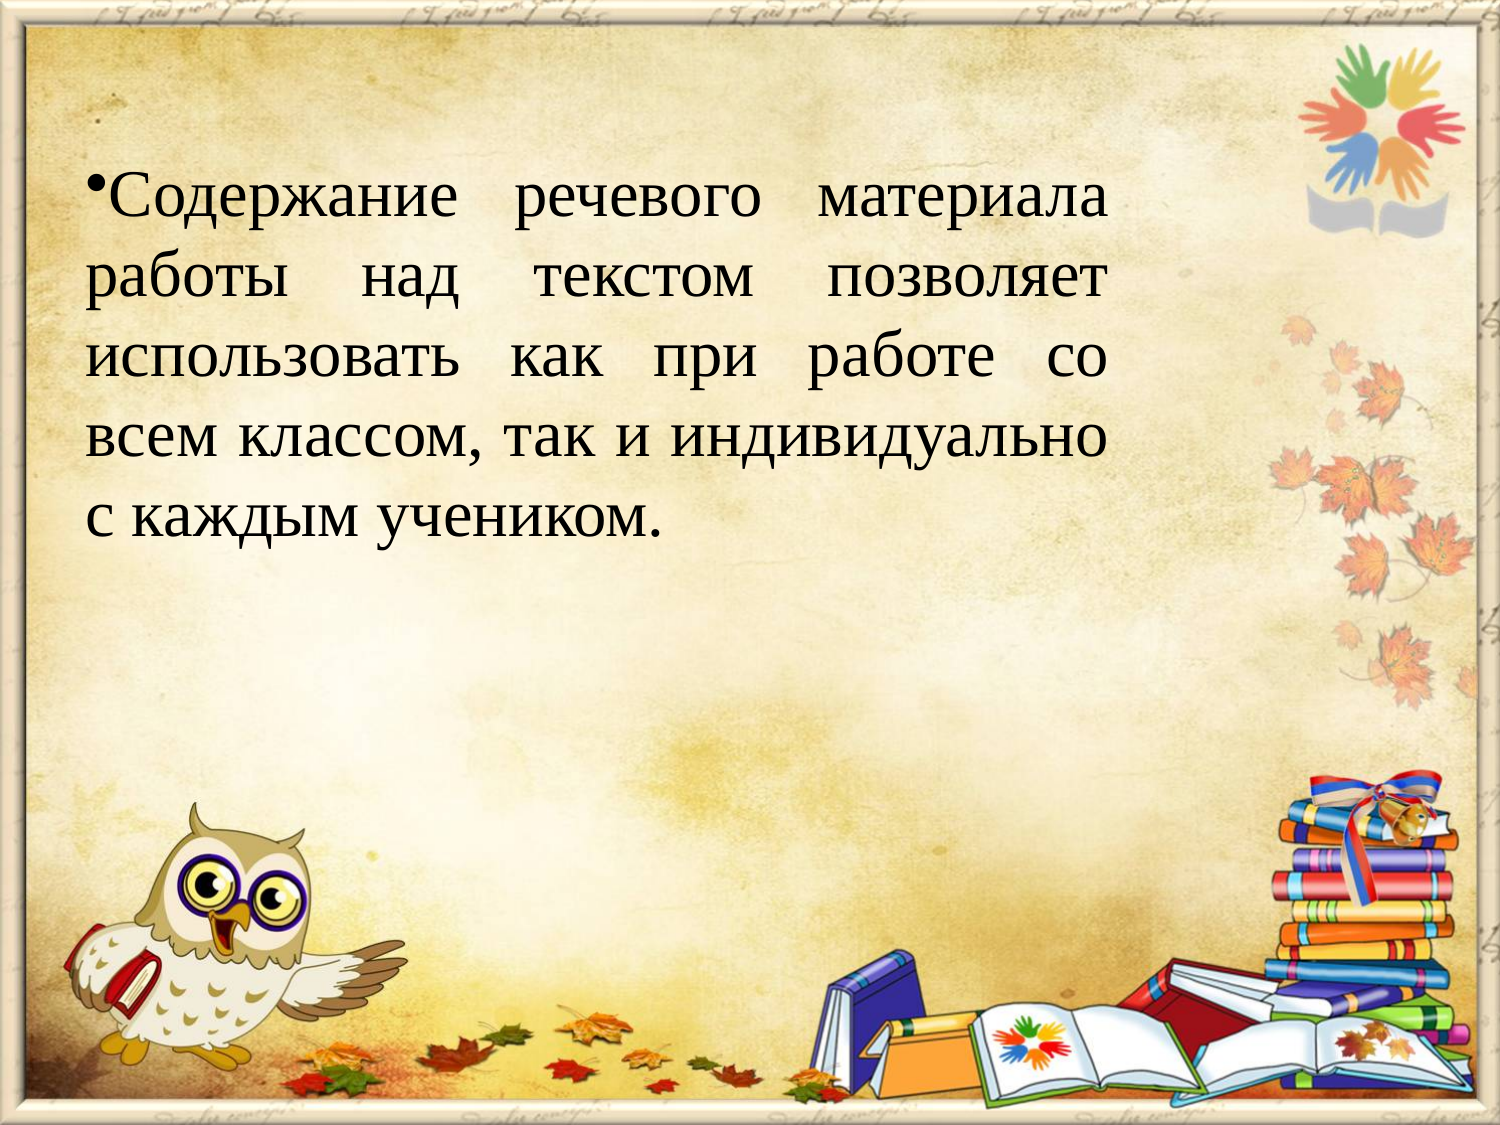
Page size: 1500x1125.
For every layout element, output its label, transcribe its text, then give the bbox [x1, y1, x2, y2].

picture [0, 0, 1500, 1125]
text_box Содержание речевого материала работы над текстом позволяет использовать как при работе со всем классом, так и индивидуально с каждым учеником. [70, 142, 1125, 558]
